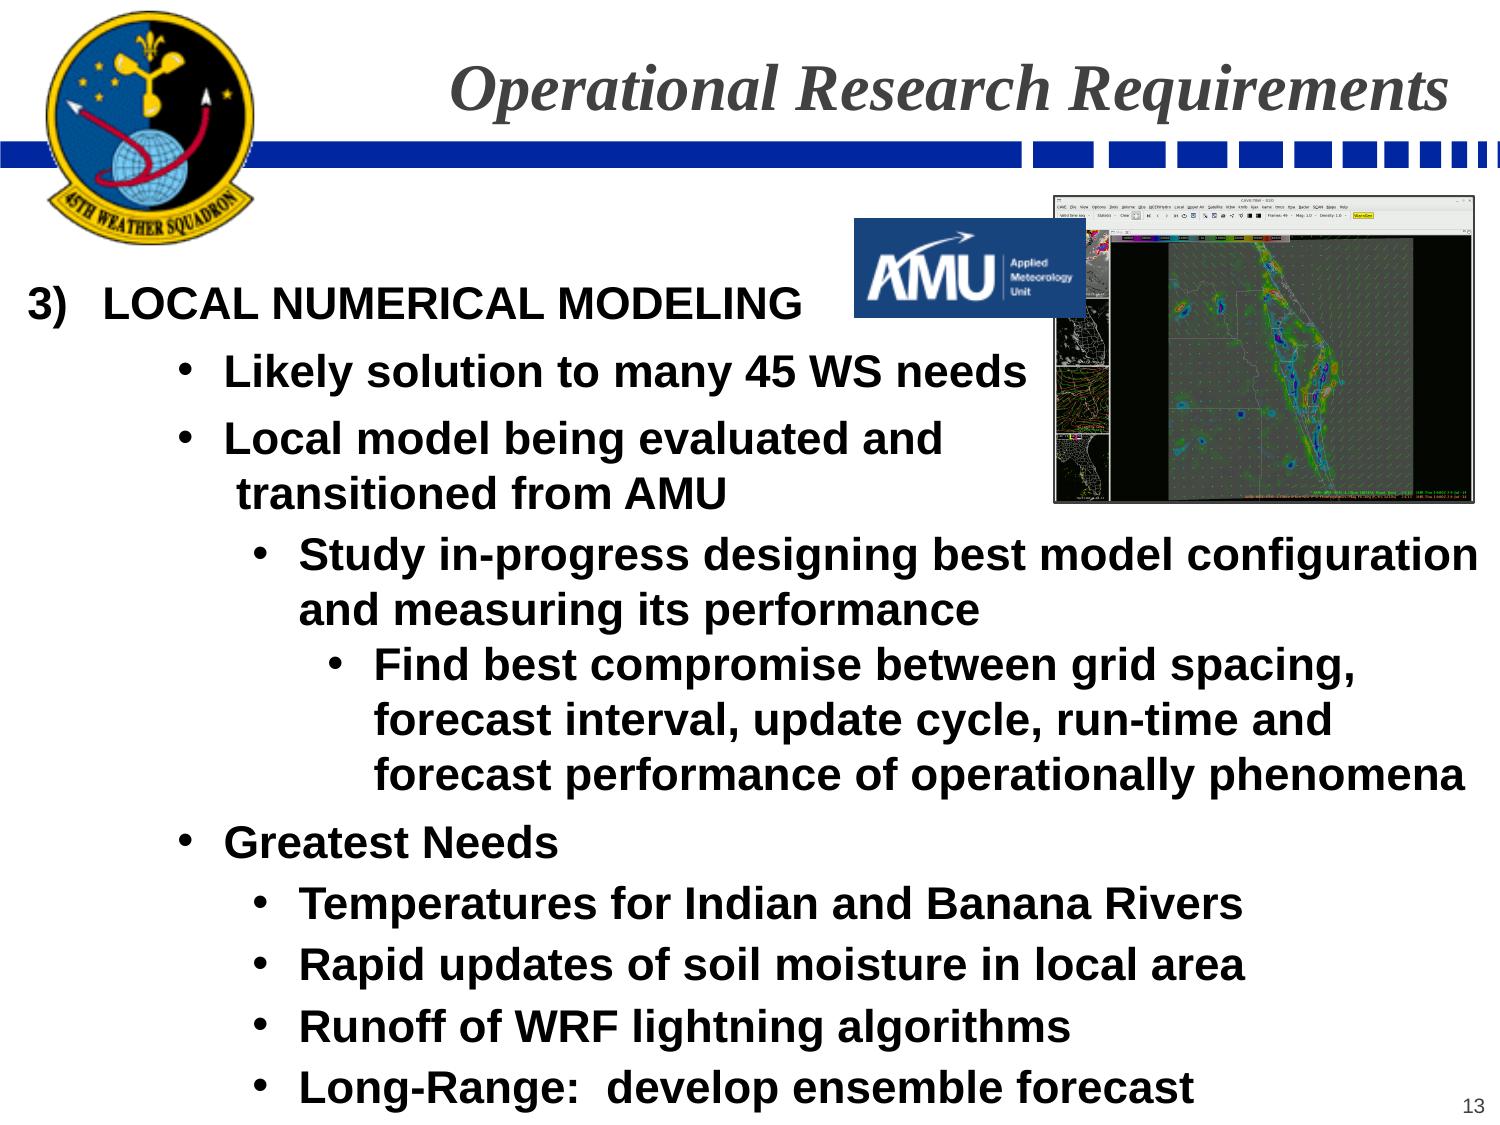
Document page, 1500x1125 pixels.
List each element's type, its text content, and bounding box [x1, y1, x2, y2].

text_box Operational Research Requirements [434, 36, 1467, 131]
text_box LOCAL NUMERICAL MODELING Likely solution to many 45 WS needs Local model being evaluated and transitioned from AMU Study in-progress designing best model configuration and measuring its performance Find best compromise between grid spacing, forecast interval, update cycle, run-time and forecast performance of operationally phenomena Greatest Needs Temperatures for Indian and Banana Rivers Rapid updates of soil moisture in local area Runoff of WRF lightning algorithms Long-Range: develop ensemble forecast [12, 266, 1500, 1120]
picture [40, 7, 263, 250]
picture [854, 218, 1086, 318]
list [1055, 196, 1473, 502]
